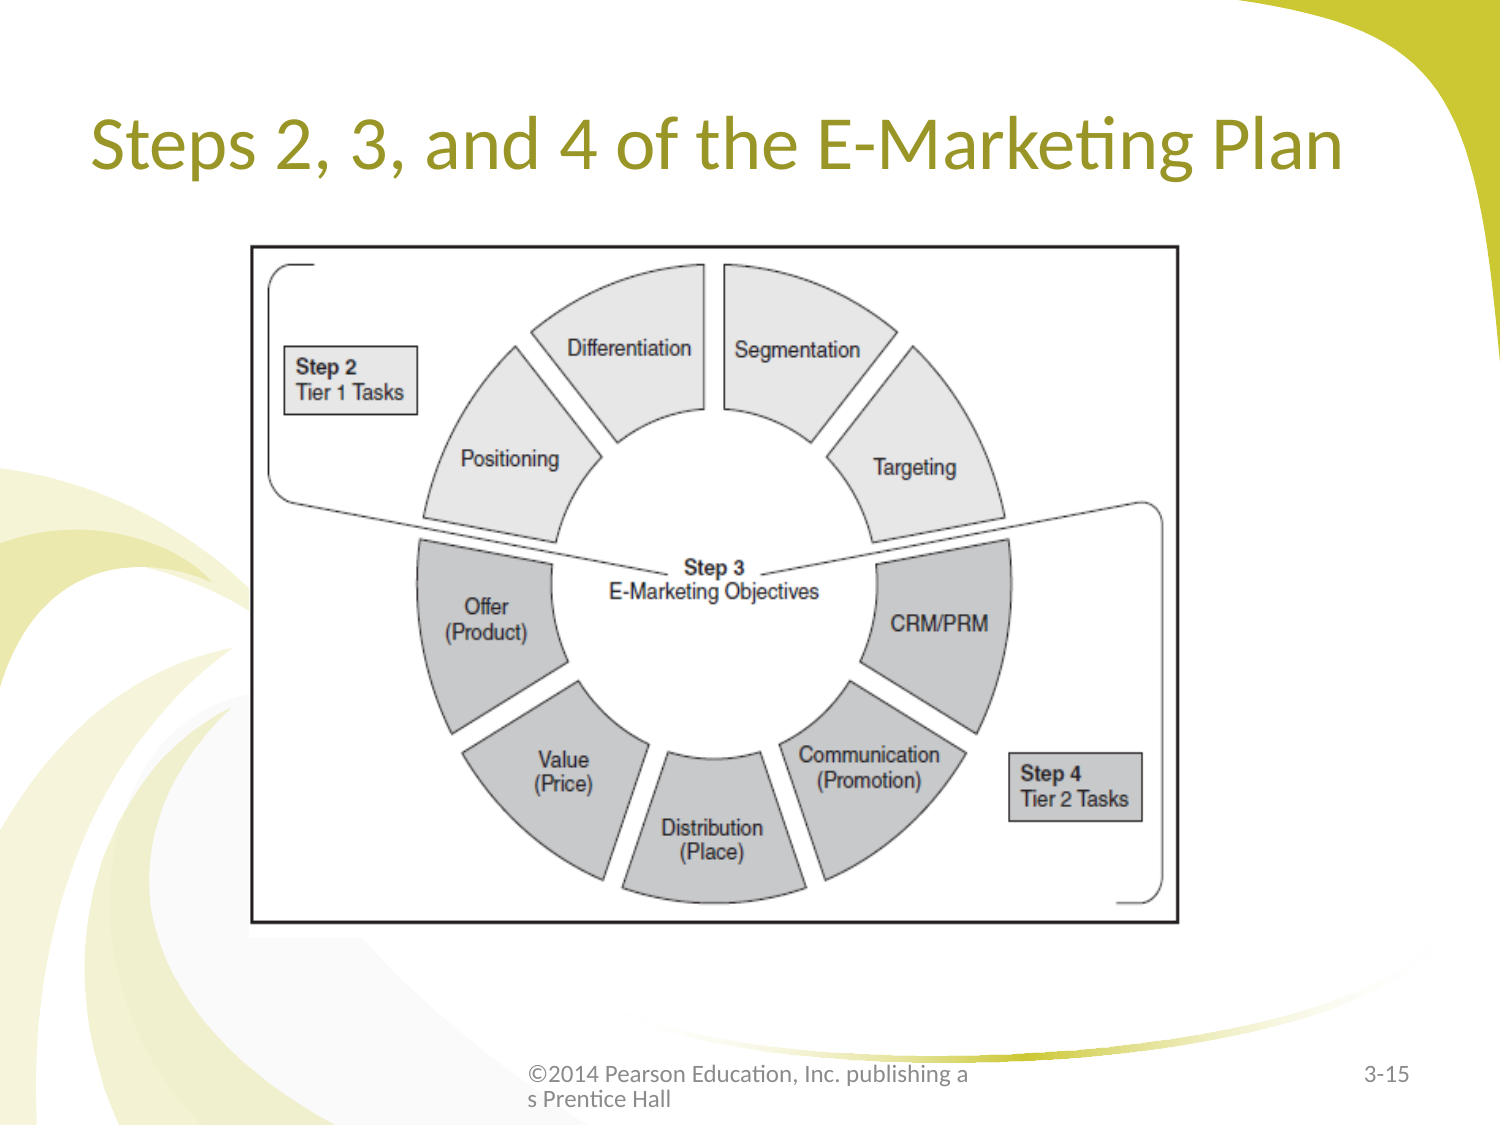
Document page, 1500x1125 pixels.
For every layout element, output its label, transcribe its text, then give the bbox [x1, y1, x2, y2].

footer ©2014 Pearson Education, Inc. publishing as Prentice Hall [512, 1042, 988, 1103]
picture [249, 237, 1190, 938]
title Steps 2, 3, and 4 of the E-Marketing Plan [75, 45, 1425, 233]
slide_number 3-15 [1074, 1042, 1425, 1103]
